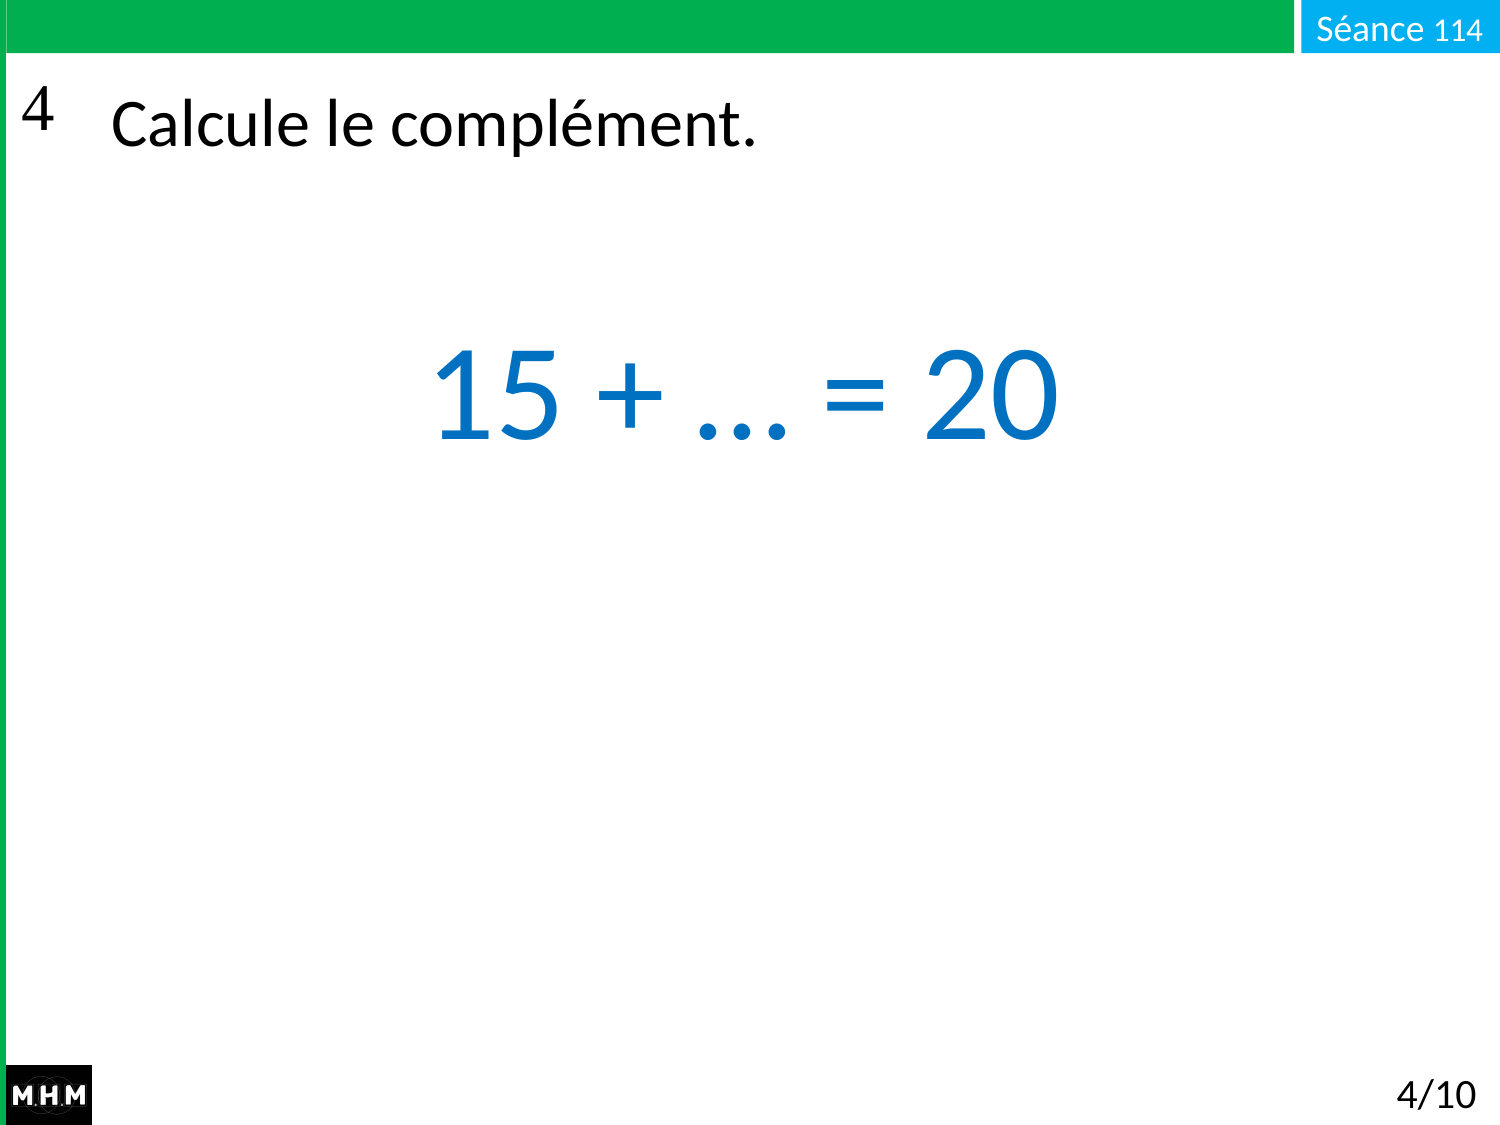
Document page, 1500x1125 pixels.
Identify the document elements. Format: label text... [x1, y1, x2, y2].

picture [6, 1065, 92, 1125]
text_box 15 + … = 20 [396, 294, 1091, 475]
title Calcule le complément. [96, 80, 1391, 170]
list 4/10 [1373, 1064, 1500, 1125]
